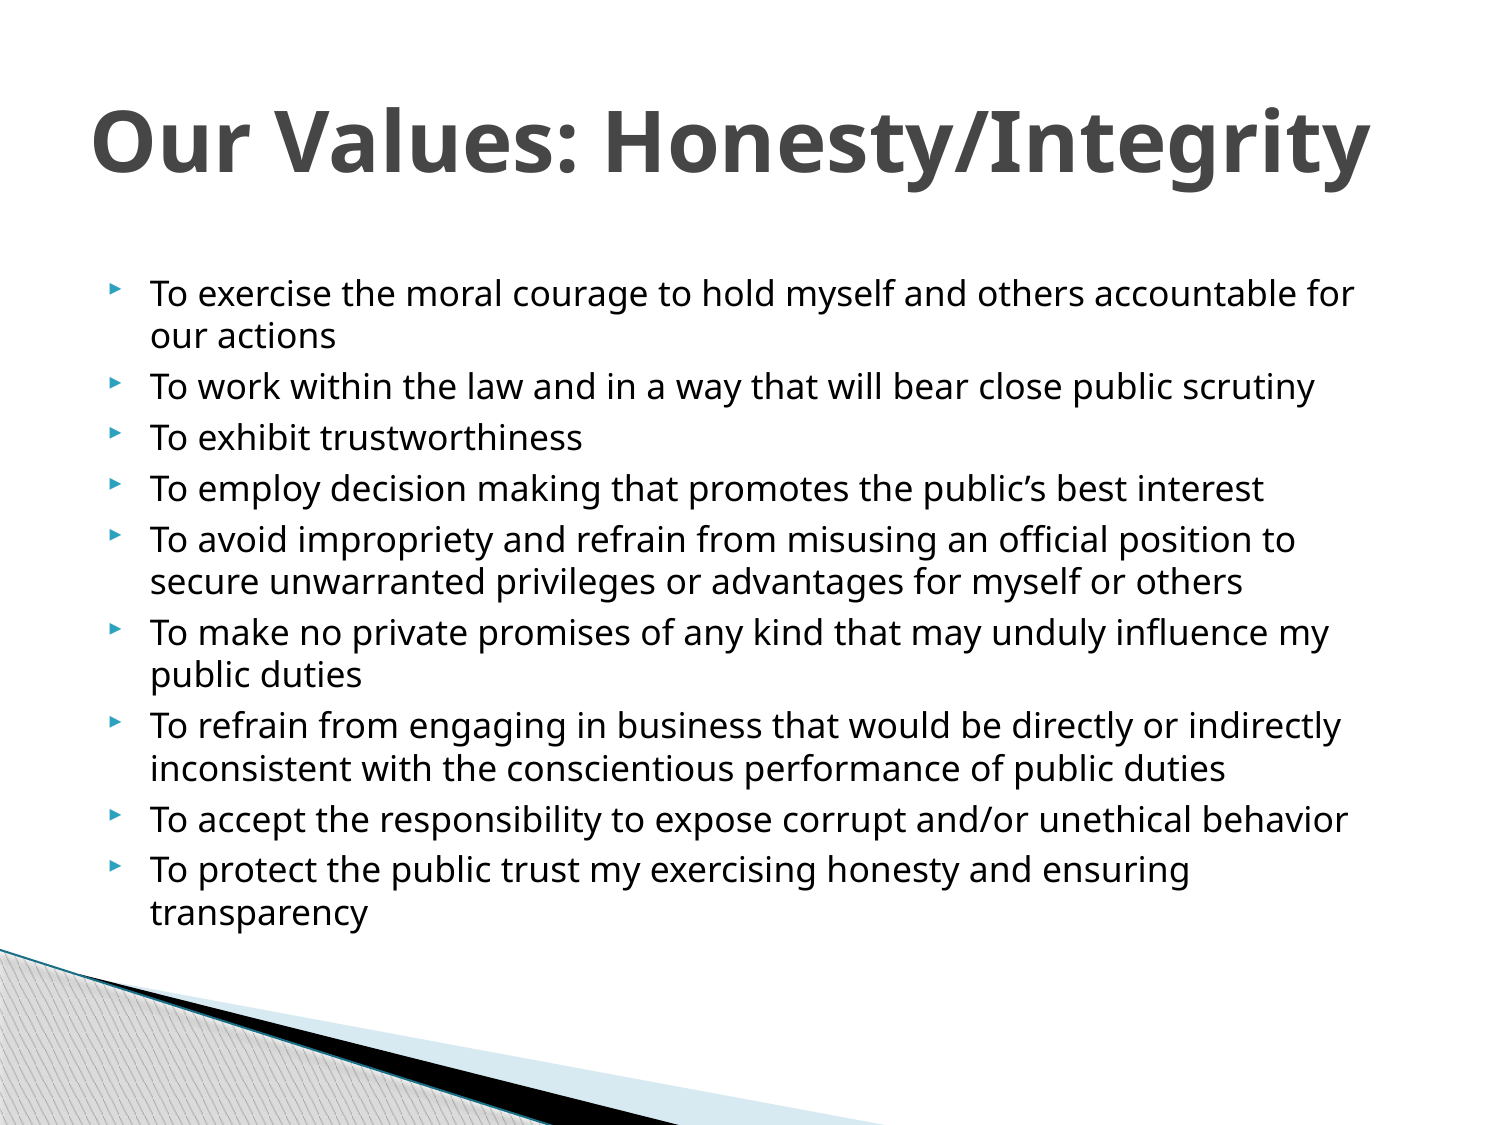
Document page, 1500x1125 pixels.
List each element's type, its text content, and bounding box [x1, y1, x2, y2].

title Our Values: Honesty/Integrity [75, 45, 1425, 233]
list To exercise the moral courage to hold myself and others accountable for our actions To work within the law and in a way that will bear close public scrutiny To exhibit trustworthiness To employ decision making that promotes the public’s best interest To avoid impropriety and refrain from misusing an official position to secure unwarranted privileges or advantages for myself or others To make no private promises of any kind that may unduly influence my public duties To refrain from engaging in business that would be directly or indirectly inconsistent with the conscientious performance of public duties To accept the responsibility to expose corrupt and/or unethical behavior To protect the public trust my exercising honesty and ensuring transparency [75, 233, 1425, 995]
